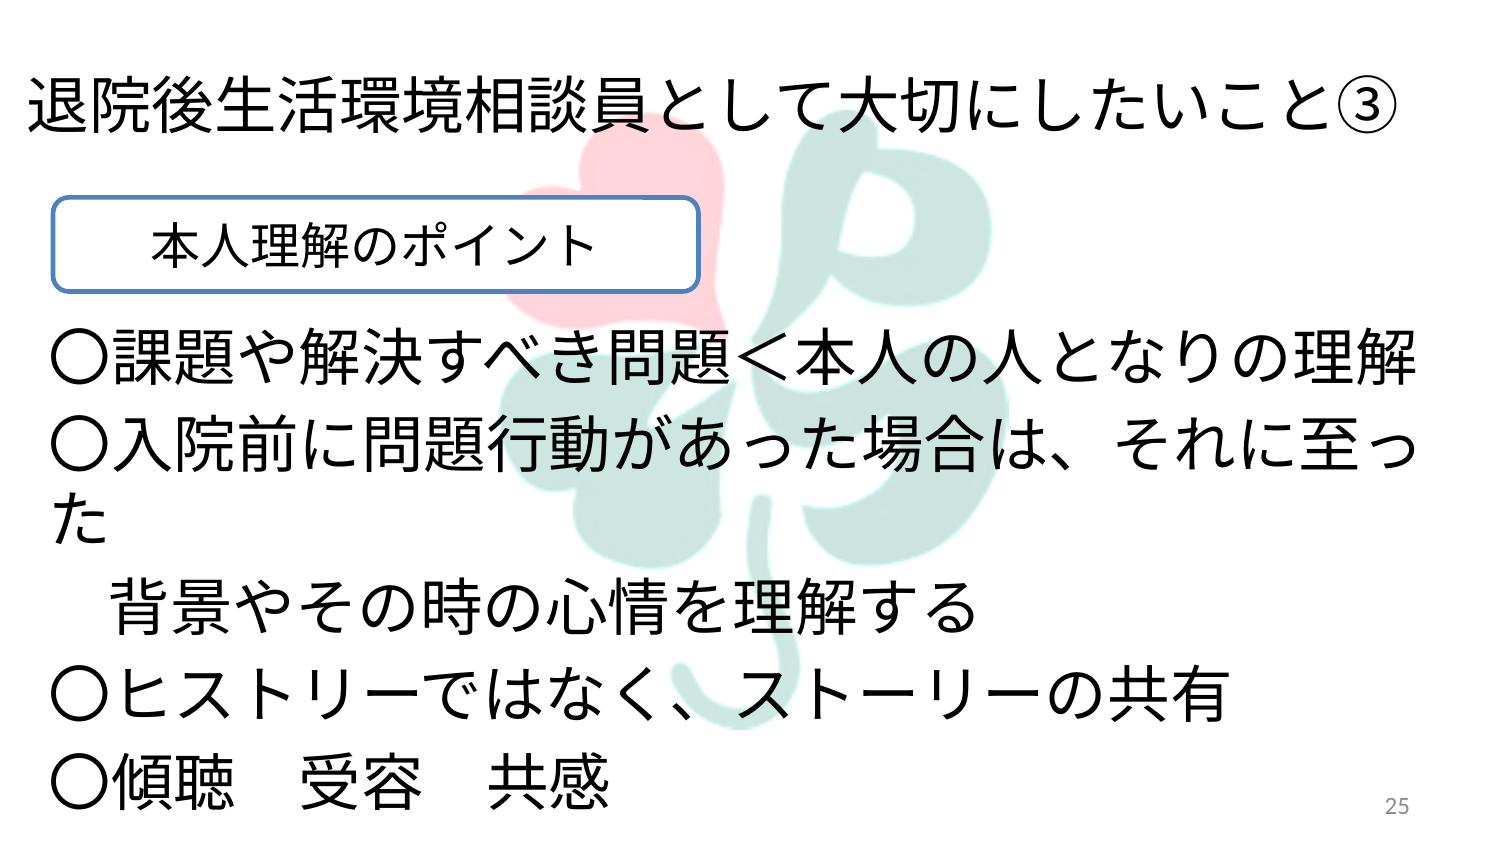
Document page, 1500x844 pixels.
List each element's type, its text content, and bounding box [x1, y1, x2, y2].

slide_number 25 [1074, 782, 1425, 827]
list 〇課題や解決すべき問題＜本人の人となりの理解 〇入院前に問題行動があった場合は、それに至った 背景やその時の心情を理解する 〇ヒストリーではなく、ストーリーの共有 〇傾聴 受容 共感 [33, 310, 1479, 824]
text_box 本人理解のポイント [50, 195, 701, 294]
picture [491, 172, 1009, 310]
title 退院後生活環境相談員として大切にしたいこと③ [11, 34, 1479, 172]
